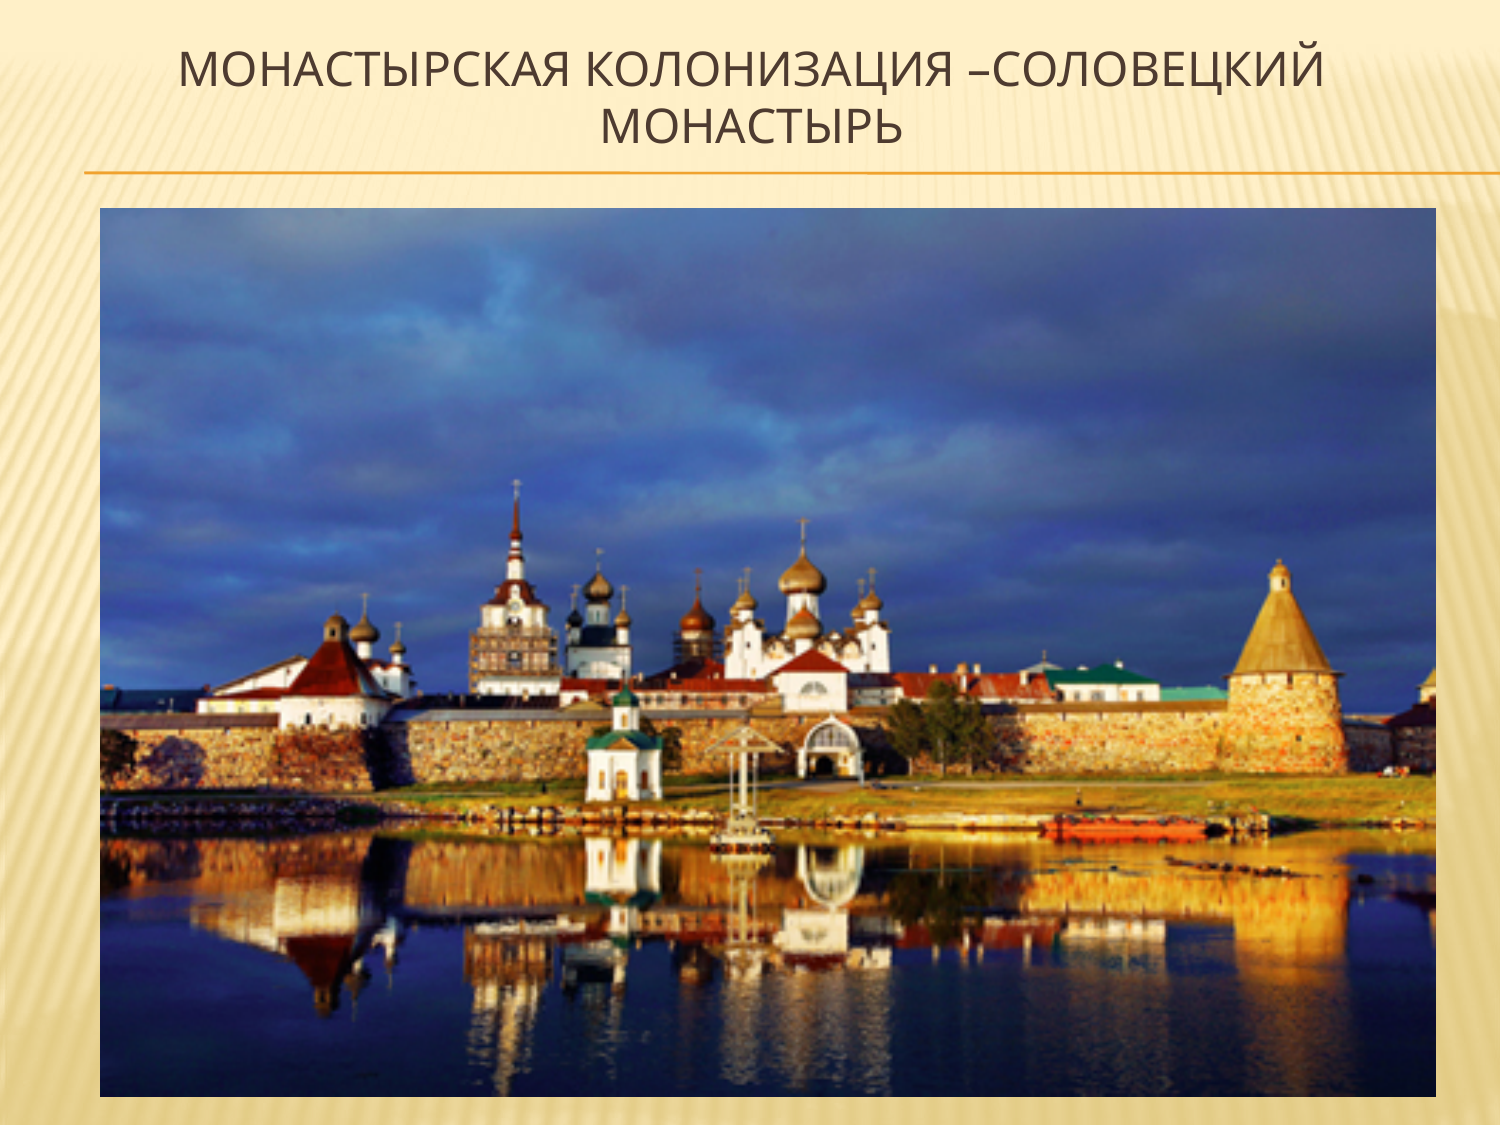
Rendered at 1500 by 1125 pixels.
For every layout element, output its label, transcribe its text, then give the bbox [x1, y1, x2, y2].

title Монастырская колонизация –соловецкий монастырь [29, 30, 1475, 161]
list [100, 207, 1436, 1098]
